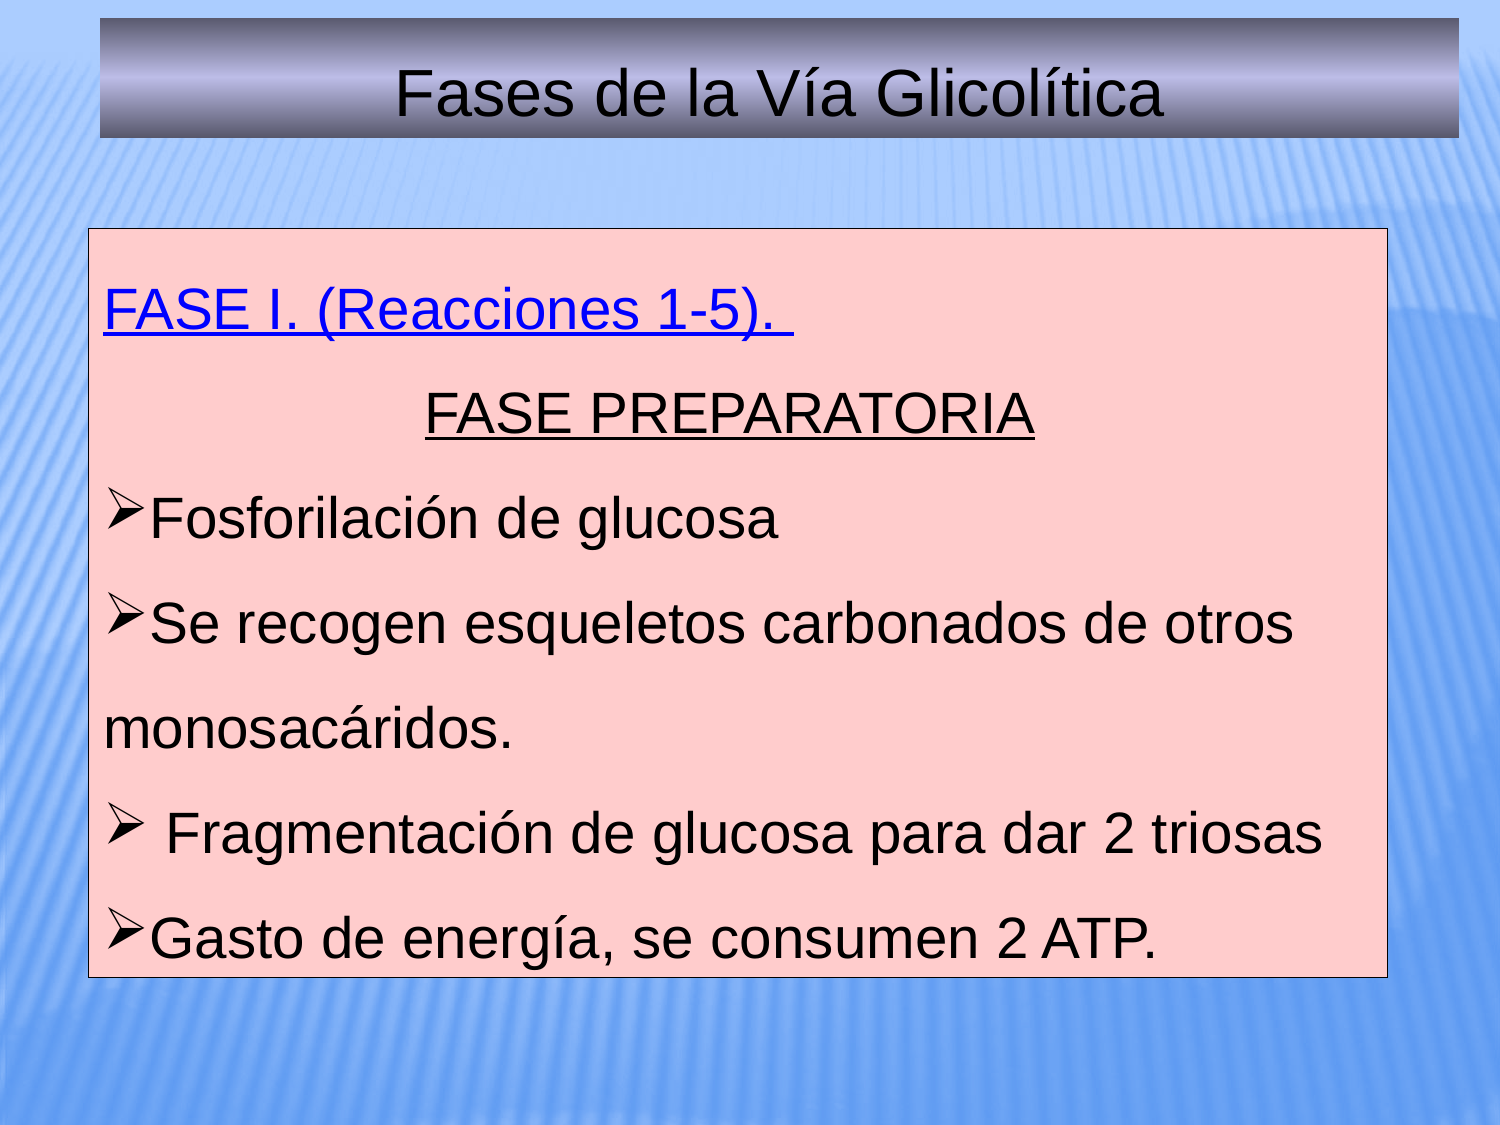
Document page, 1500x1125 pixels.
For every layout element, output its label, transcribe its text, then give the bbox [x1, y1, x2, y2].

text_box Fases de la Vía Glicolítica [100, 18, 1459, 138]
text_box FASE I. (Reacciones 1-5). FASE PREPARATORIA Fosforilación de glucosa Se recogen esqueletos carbonados de otros monosacáridos. Fragmentación de glucosa para dar 2 triosas Gasto de energía, se consumen 2 ATP. [88, 228, 1388, 978]
